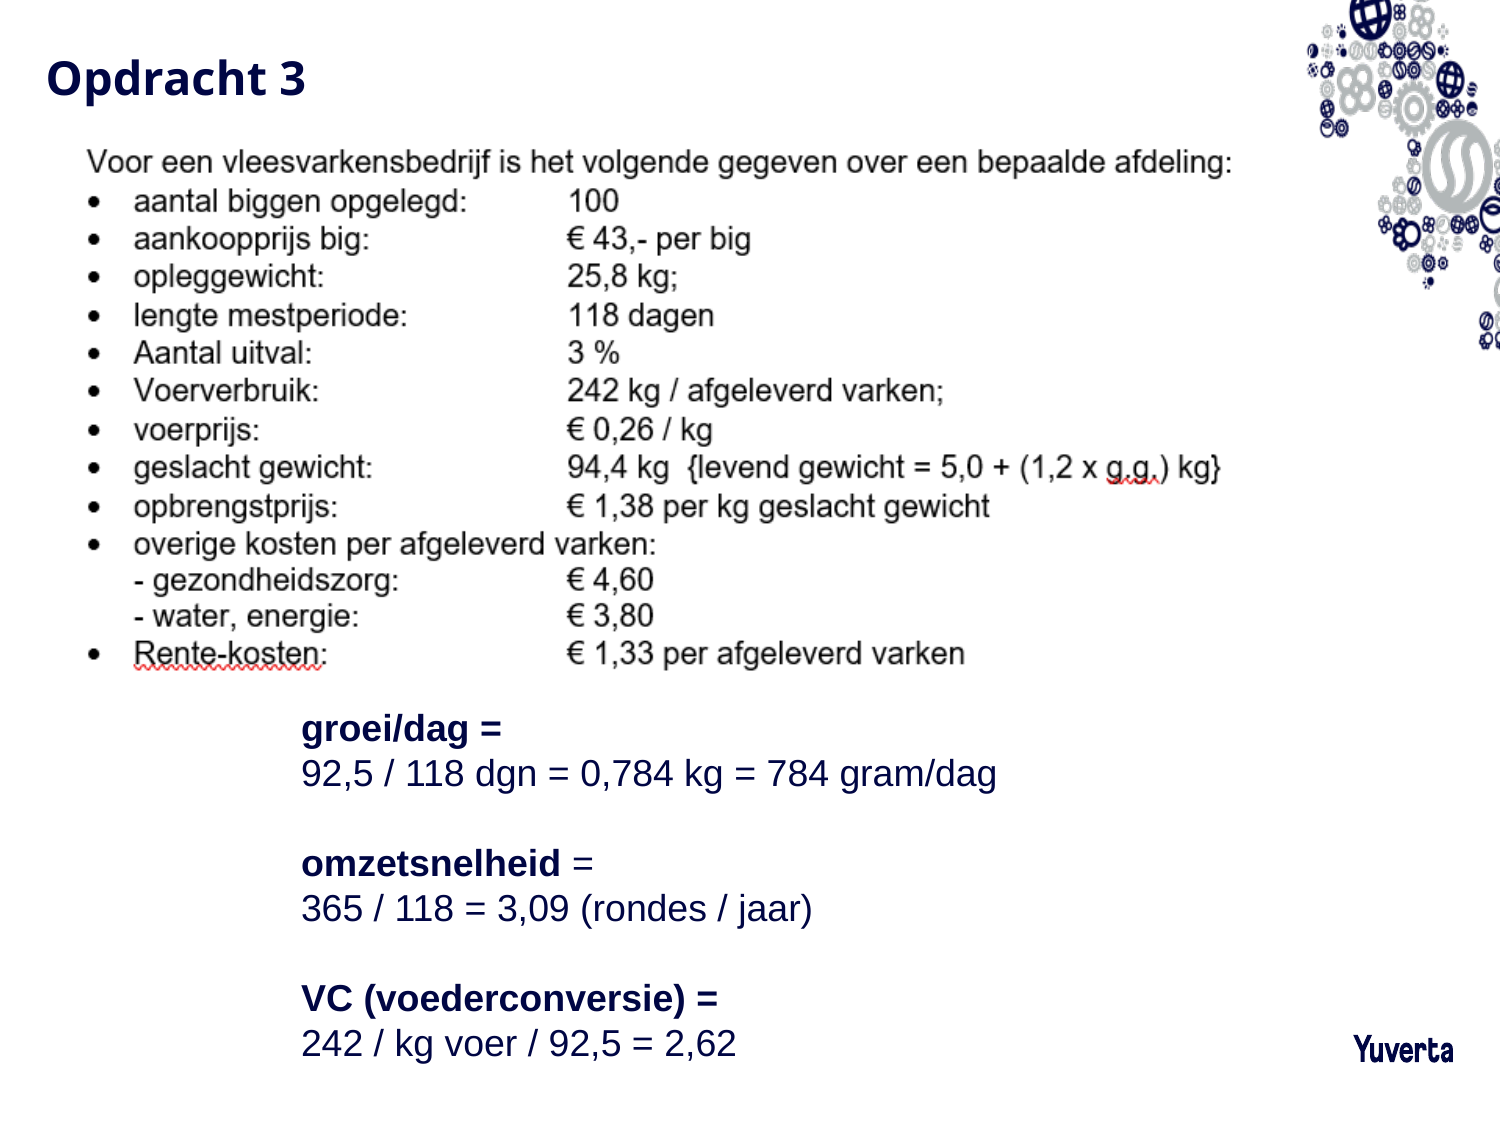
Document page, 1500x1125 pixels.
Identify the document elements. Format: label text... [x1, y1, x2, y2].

picture [0, 0, 1500, 1125]
title Opdracht 3 [45, 48, 1290, 239]
list groei/dag = 92,5 / 118 dgn = 0,784 kg = 784 gram/dag omzetsnelheid = 365 / 118 = 3,09 (rondes / jaar) VC (voederconversie) = 242 / kg voer / 92,5 = 2,62 [301, 704, 1500, 1125]
